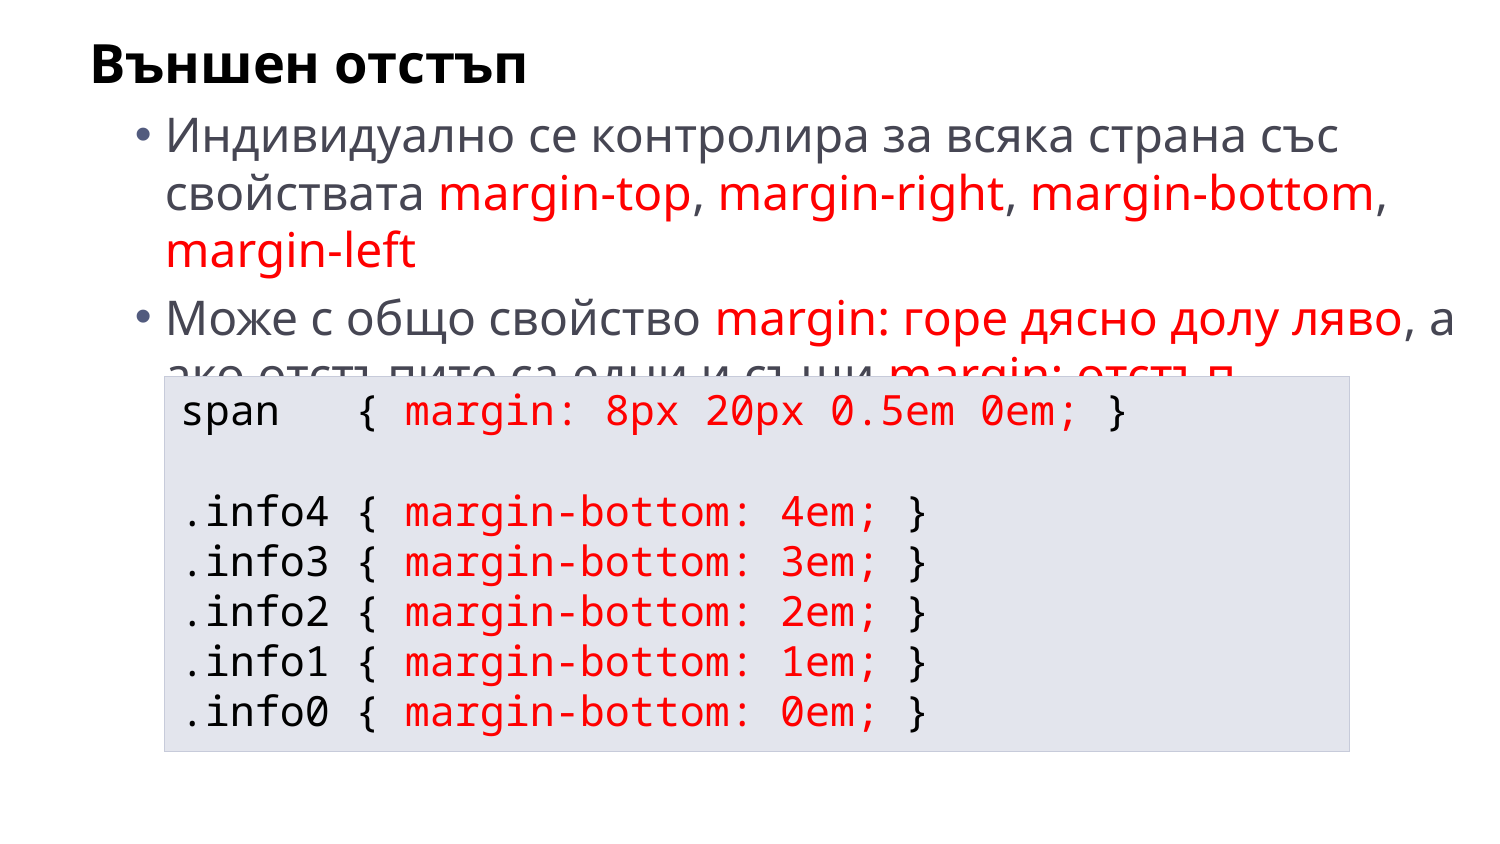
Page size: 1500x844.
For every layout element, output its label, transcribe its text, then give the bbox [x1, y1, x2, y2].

text_box span { margin: 8px 20px 0.5em 0em; } .info4 { margin-bottom: 4em; } .info3 { margin-bottom: 3em; } .info2 { margin-bottom: 2em; } .info1 { margin-bottom: 1em; } .info0 { margin-bottom: 0em; } [164, 376, 1350, 752]
list Външен отстъп Индивидуално се контролира за всяка страна със свойствата margin-top, margin-right, margin-bottom, margin-left Може с общо свойство margin: горе дясно долу ляво, а ако отстъпите са едни и същи margin: отстъп [75, 21, 1475, 835]
